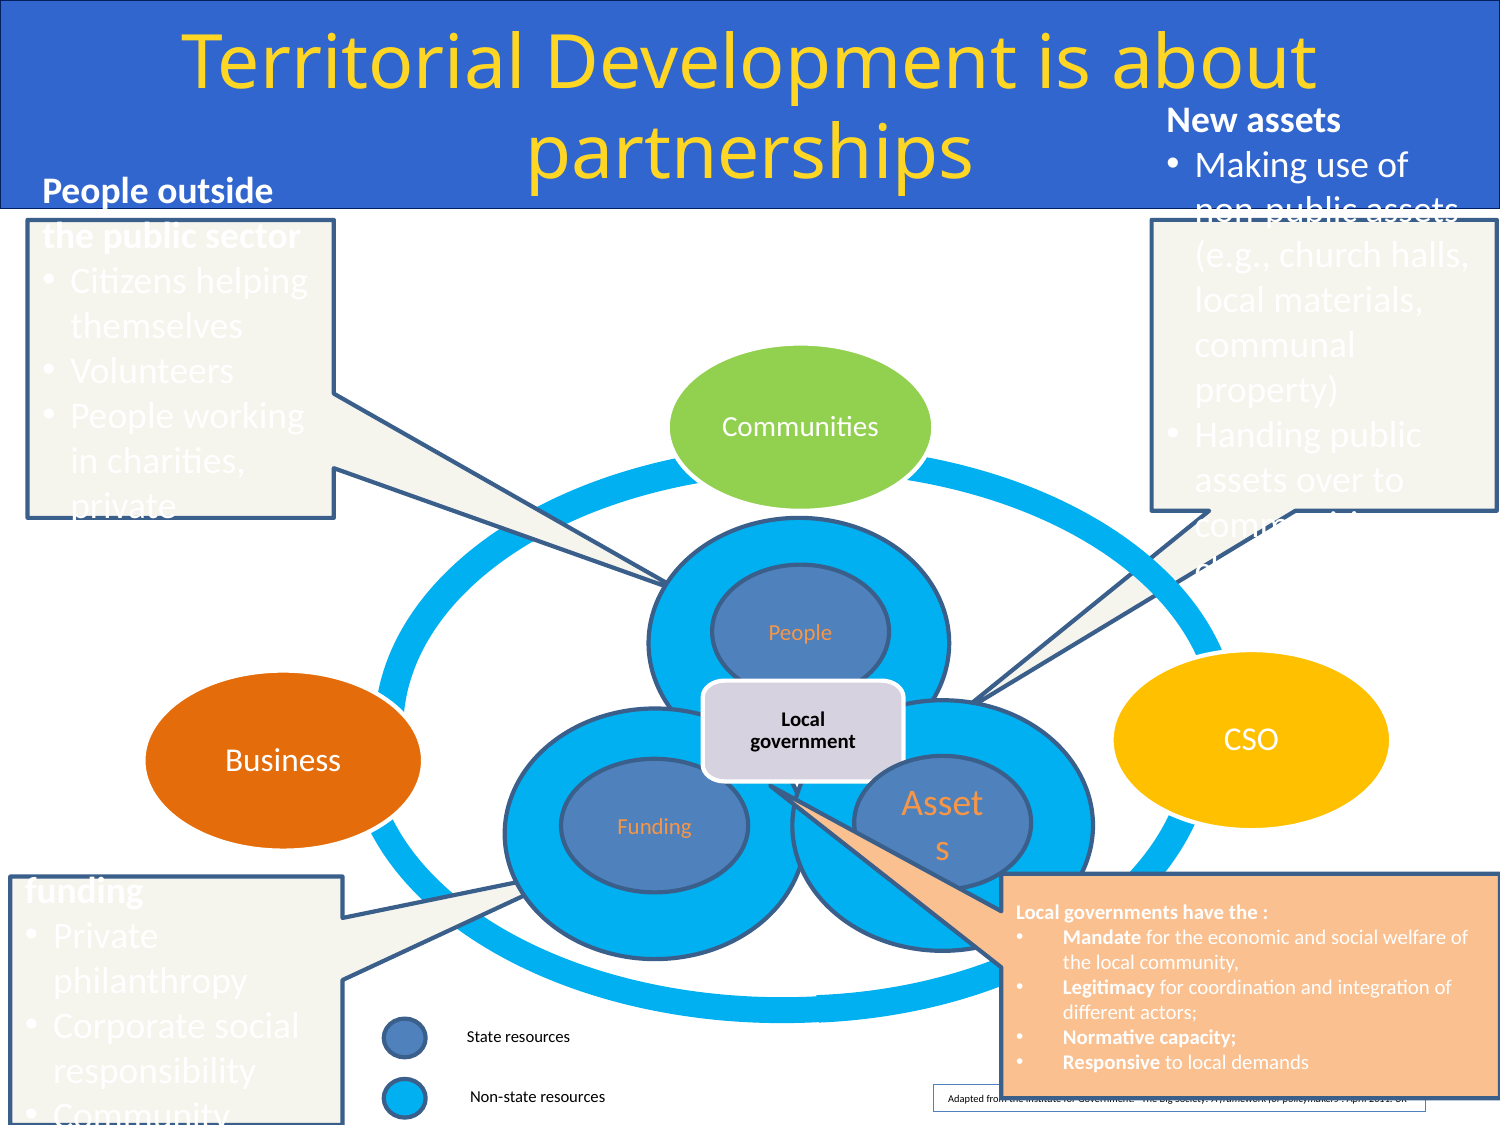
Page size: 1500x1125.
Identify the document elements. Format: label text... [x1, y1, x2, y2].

title Territorial Development is about partnerships [0, 0, 1500, 209]
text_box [9, 219, 1497, 1125]
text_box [143, 343, 1392, 1005]
